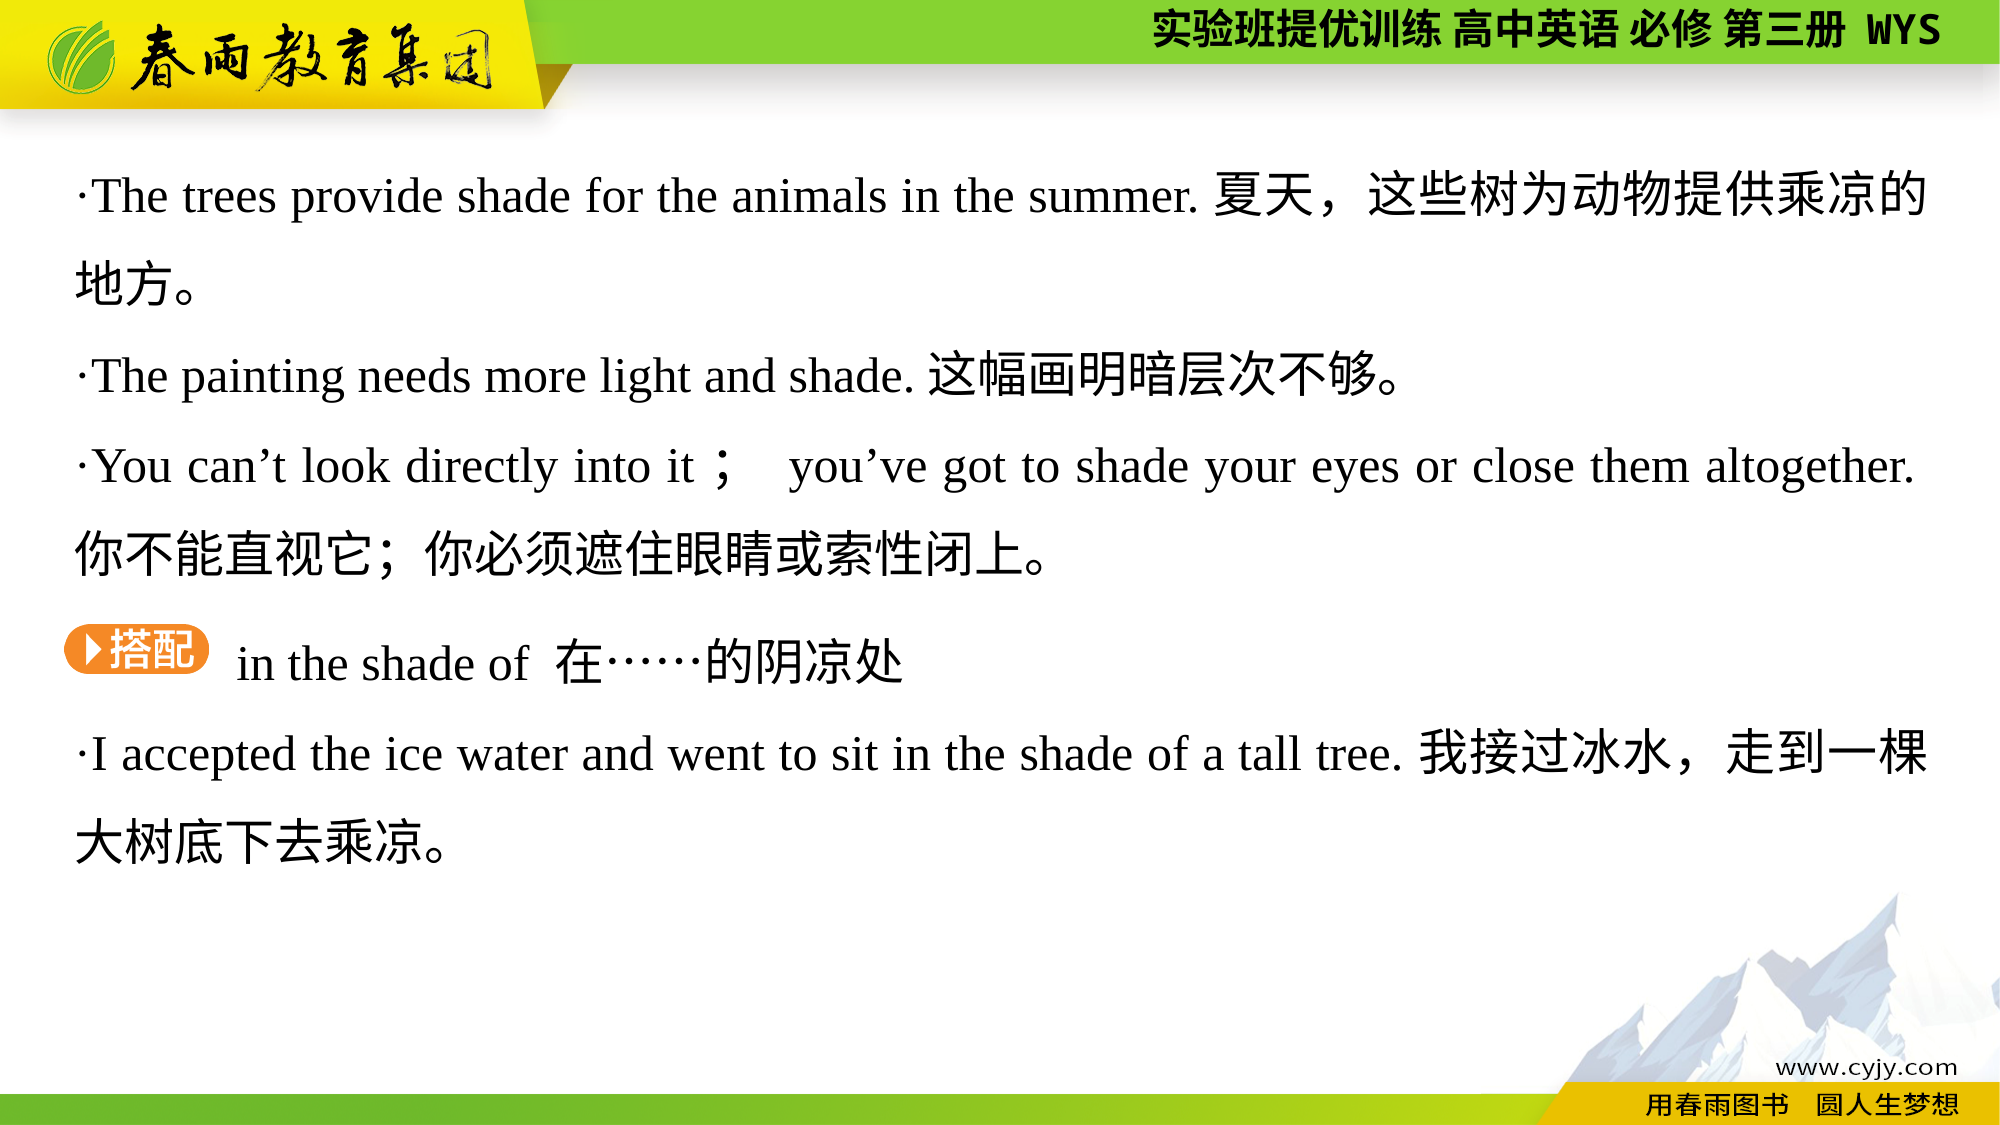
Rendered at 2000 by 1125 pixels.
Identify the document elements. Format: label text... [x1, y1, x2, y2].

text_box in the shade of 在……的阴凉处 ·I accepted the ice water and went to sit in the shade of a tall tree.我接过冰水，走到一棵大树底下去乘凉。 [59, 593, 1944, 879]
list ·The trees provide shade for the animals in the summer.夏天，这些树为动物提供乘凉的地方。 ·The painting needs more light and shade.这幅画明暗层次不够。 ·You can’t look directly into it； you’ve got to shade your eyes or close them altogether.你不能直视它；你必须遮住眼睛或索性闭上。 [59, 125, 1944, 584]
picture [0, 0, 2000, 1125]
